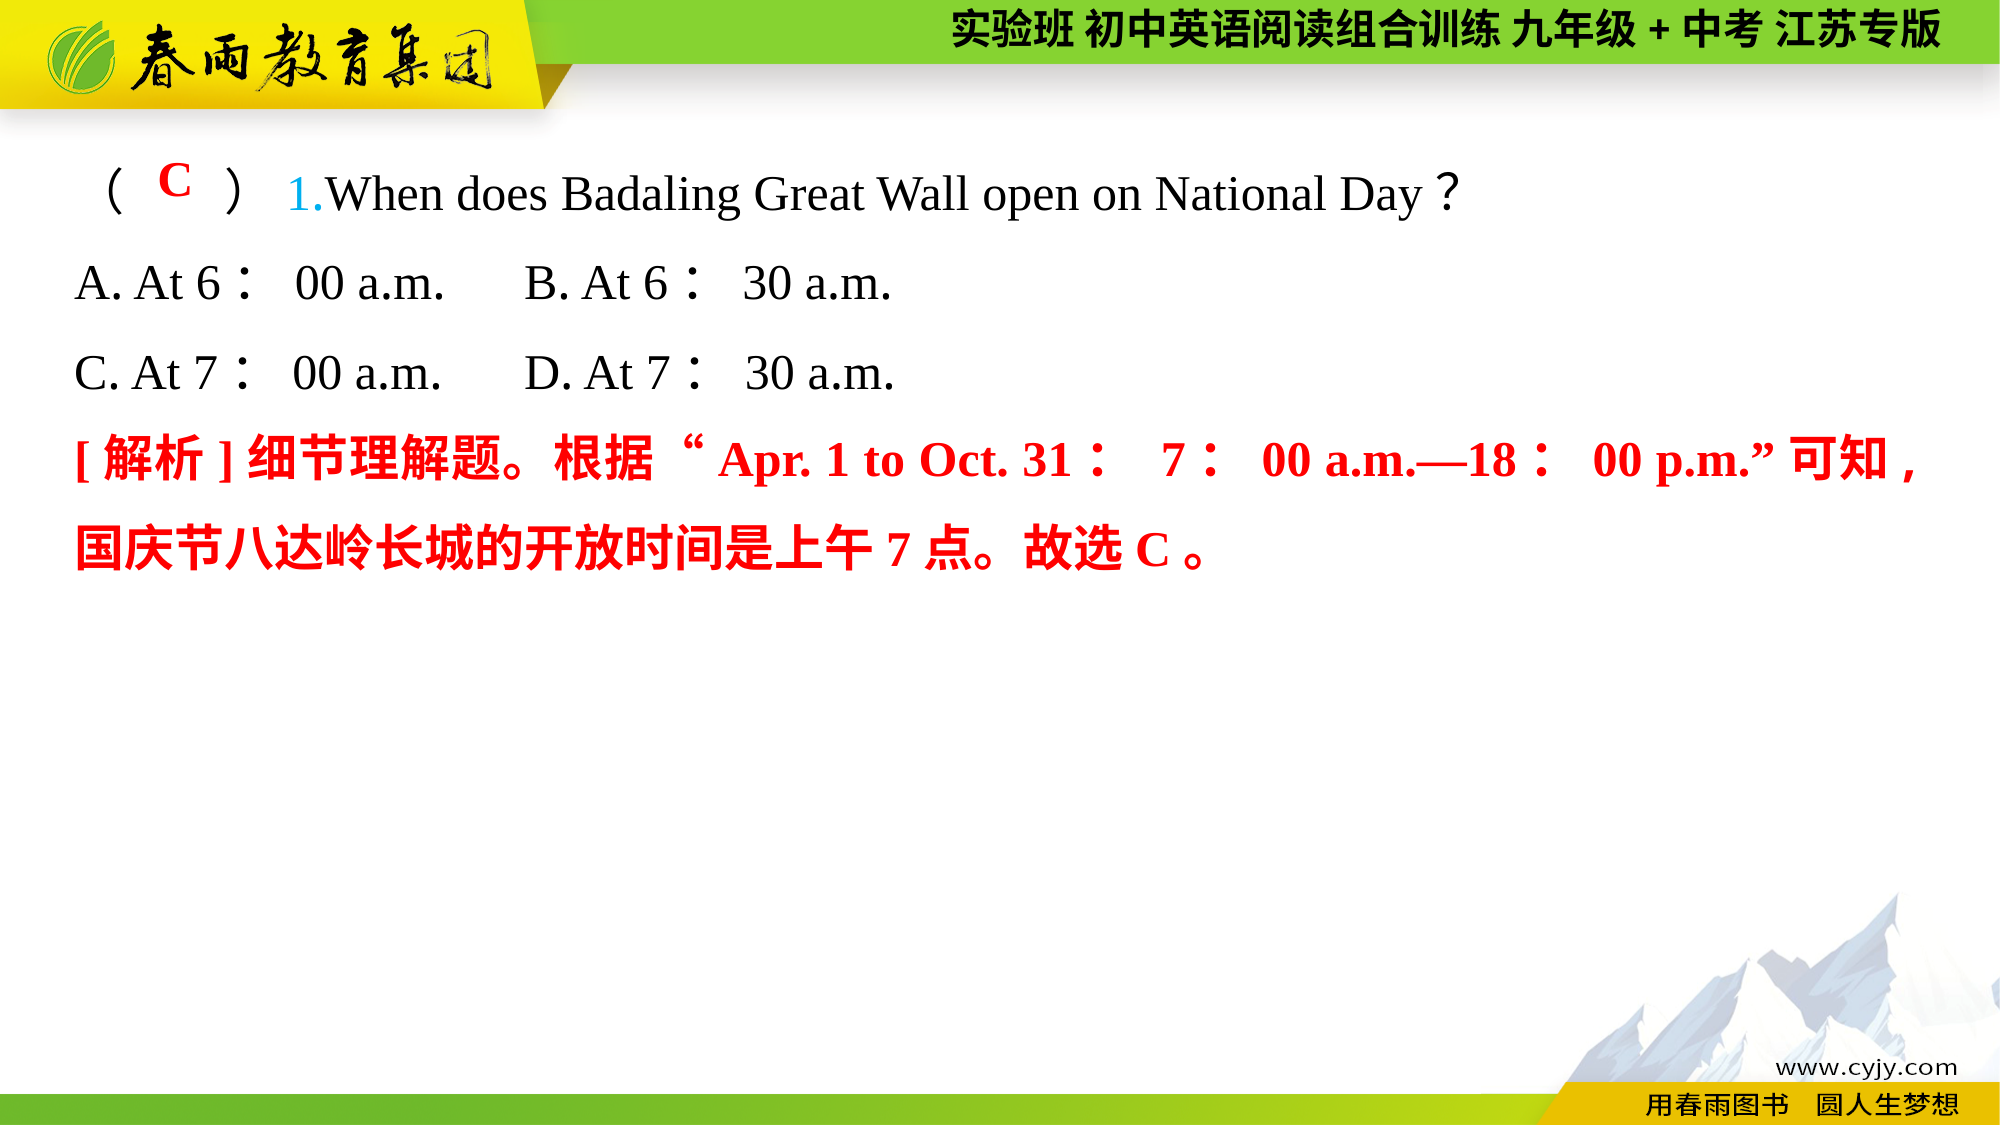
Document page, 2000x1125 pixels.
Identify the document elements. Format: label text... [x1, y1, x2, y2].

picture [0, 0, 2000, 1125]
text_box C [142, 138, 209, 214]
list （ ）1.When does Badaling Great Wall open on National Day？ A. At 6：00 a.m. B. At 6：30 a.m. C. At 7：00 a.m. D. At 7：30 a.m. [59, 122, 1944, 388]
text_box [解析]细节理解题。根据“Apr. 1 to Oct. 31： 7：00 a.m.—18：00 p.m.”可知,国庆节八达岭长城的开放时间是上午7点。故选C。 [59, 388, 1944, 584]
